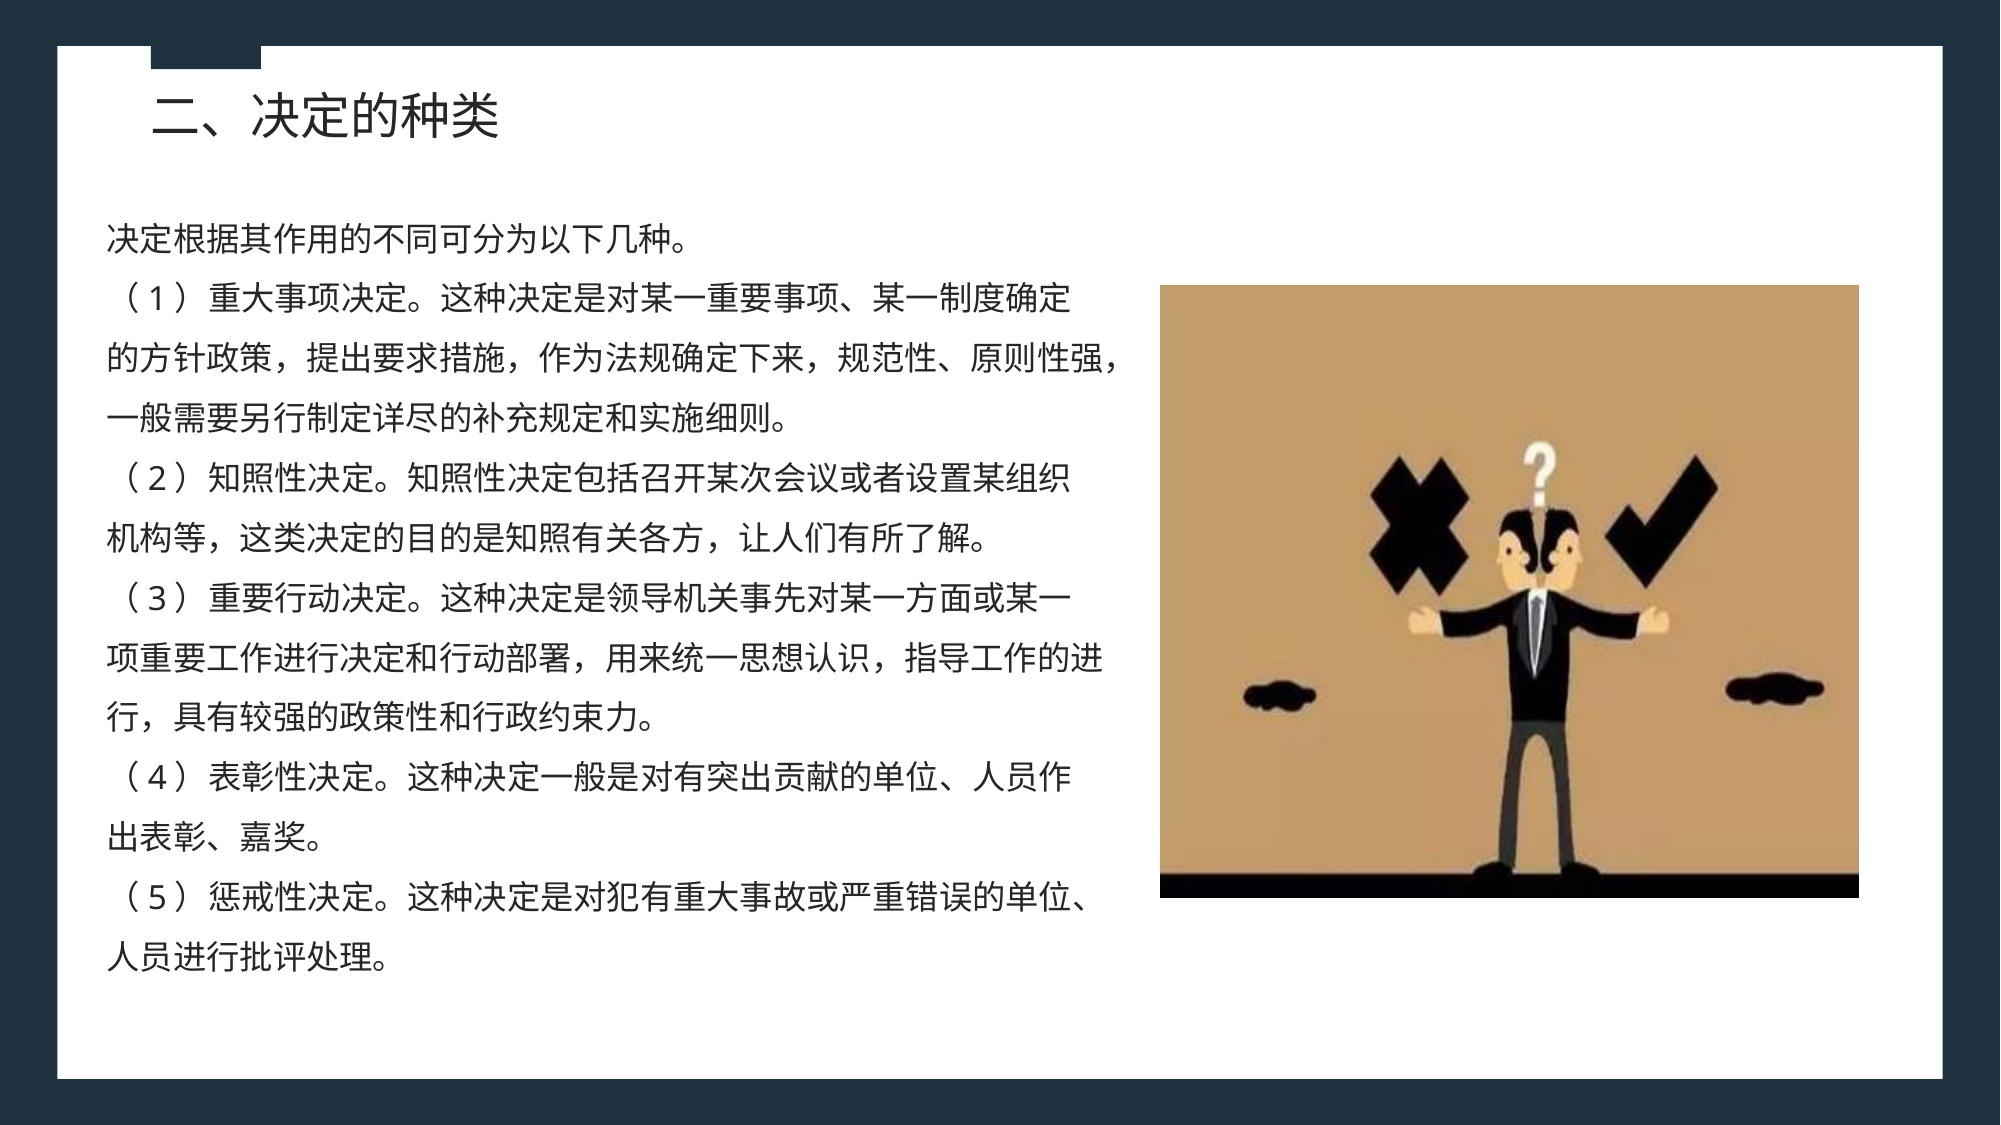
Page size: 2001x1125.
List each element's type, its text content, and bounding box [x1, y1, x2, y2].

text_box 二、决定的种类 [150, 77, 622, 153]
text_box 决定根据其作用的不同可分为以下几种。 （1）重大事项决定。这种决定是对某一重要事项、某一制度确定的方针政策，提出要求措施，作为法规确定下来，规范性、原则性强，一般需要另行制定详尽的补充规定和实施细则。 （2）知照性决定。知照性决定包括召开某次会议或者设置某组织机构等，这类决定的目的是知照有关各方，让人们有所了解。 （3）重要行动决定。这种决定是领导机关事先对某一方面或某一项重要工作进行决定和行动部署，用来统一思想认识，指导工作的进行，具有较强的政策性和行政约束力。 （4）表彰性决定。这种决定一般是对有突出贡献的单位、人员作出表彰、嘉奖。 （5）惩戒性决定。这种决定是对犯有重大事故或严重错误的单位、人员进行批评处理。 [92, 190, 1121, 984]
picture [1159, 285, 1859, 898]
